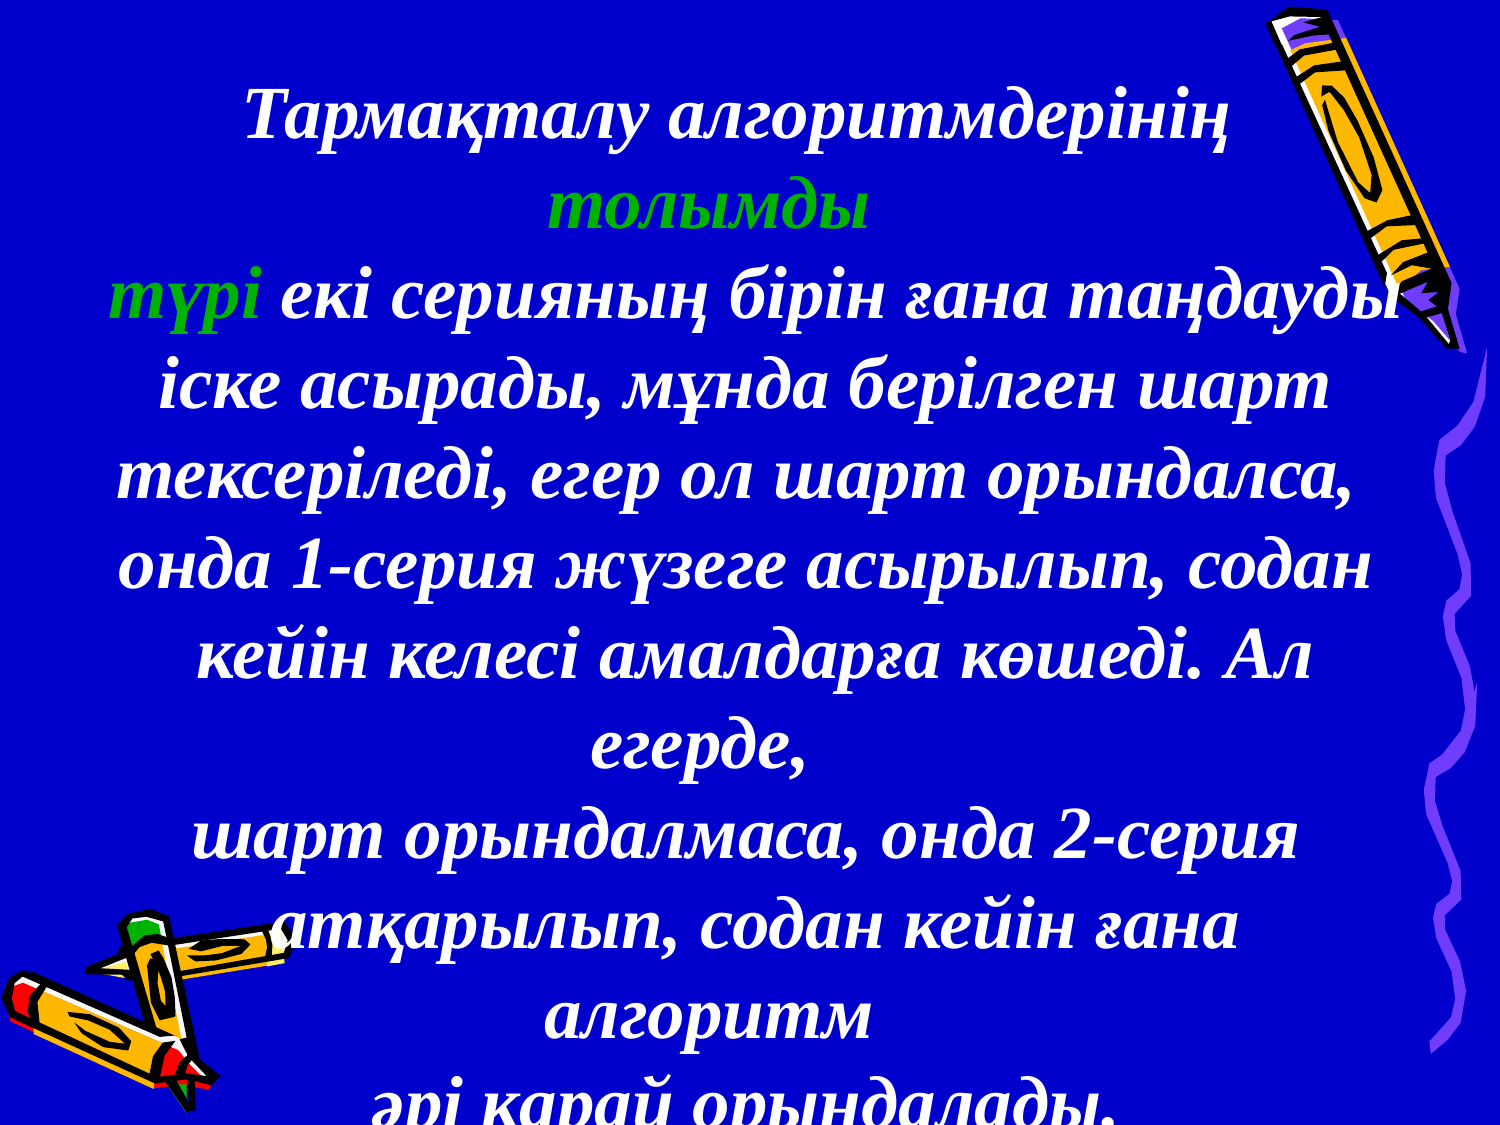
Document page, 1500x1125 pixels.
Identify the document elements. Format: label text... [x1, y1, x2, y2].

text_box Тармақталу алгоритмдерінің толымды түрі екі серияның бірін ғана таңдауды іске асырады, мұнда берілген шарт тексеріледі, егер ол шарт орындалса, онда 1-серия жүзеге асырылып, содан кейін келесі амалдарға көшеді. Ал егерде, шарт орындалмаса, онда 2-серия атқарылып, содан кейін ғана алгоритм әрі қарай орындалады. [0, 191, 1422, 1017]
